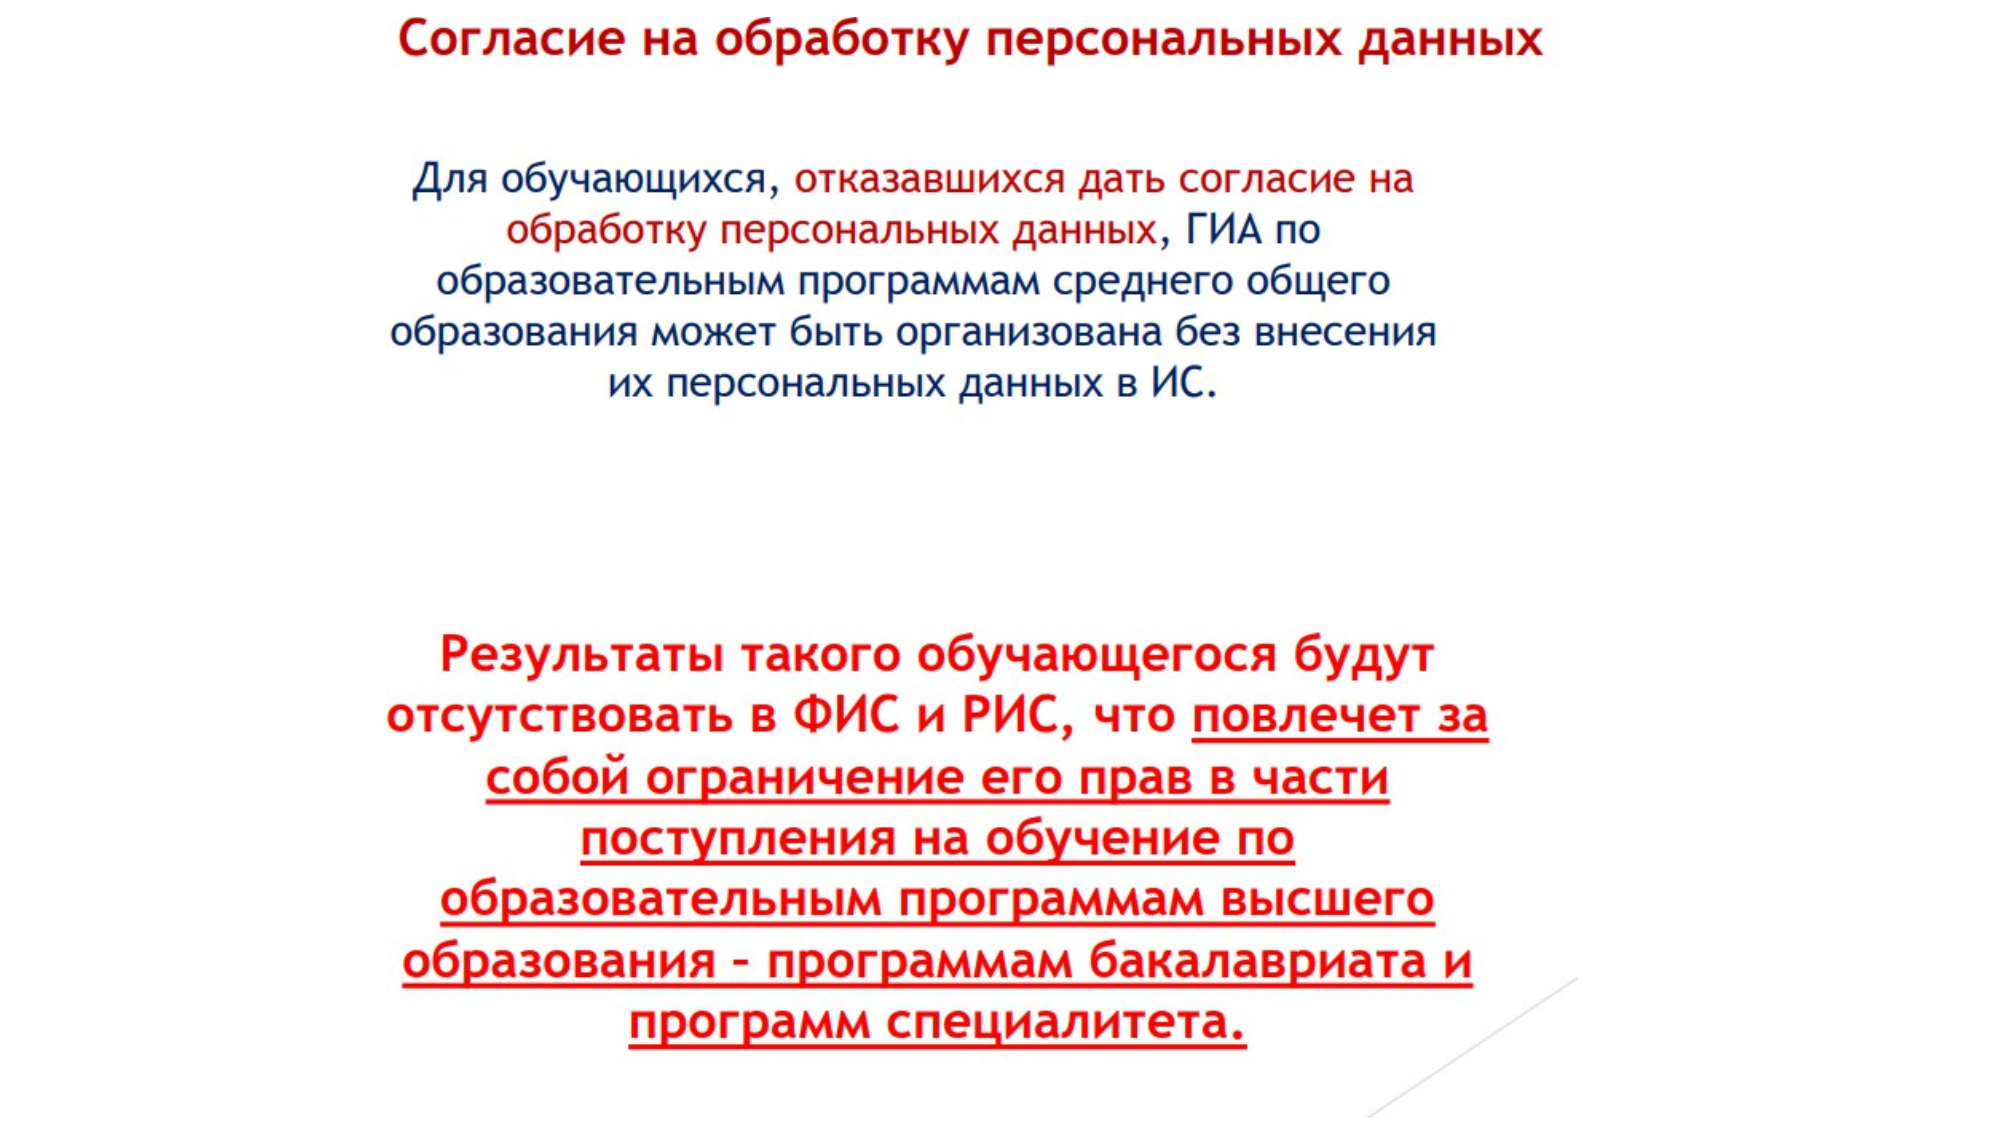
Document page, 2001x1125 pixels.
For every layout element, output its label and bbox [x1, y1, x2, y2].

picture [386, 17, 1578, 1118]
